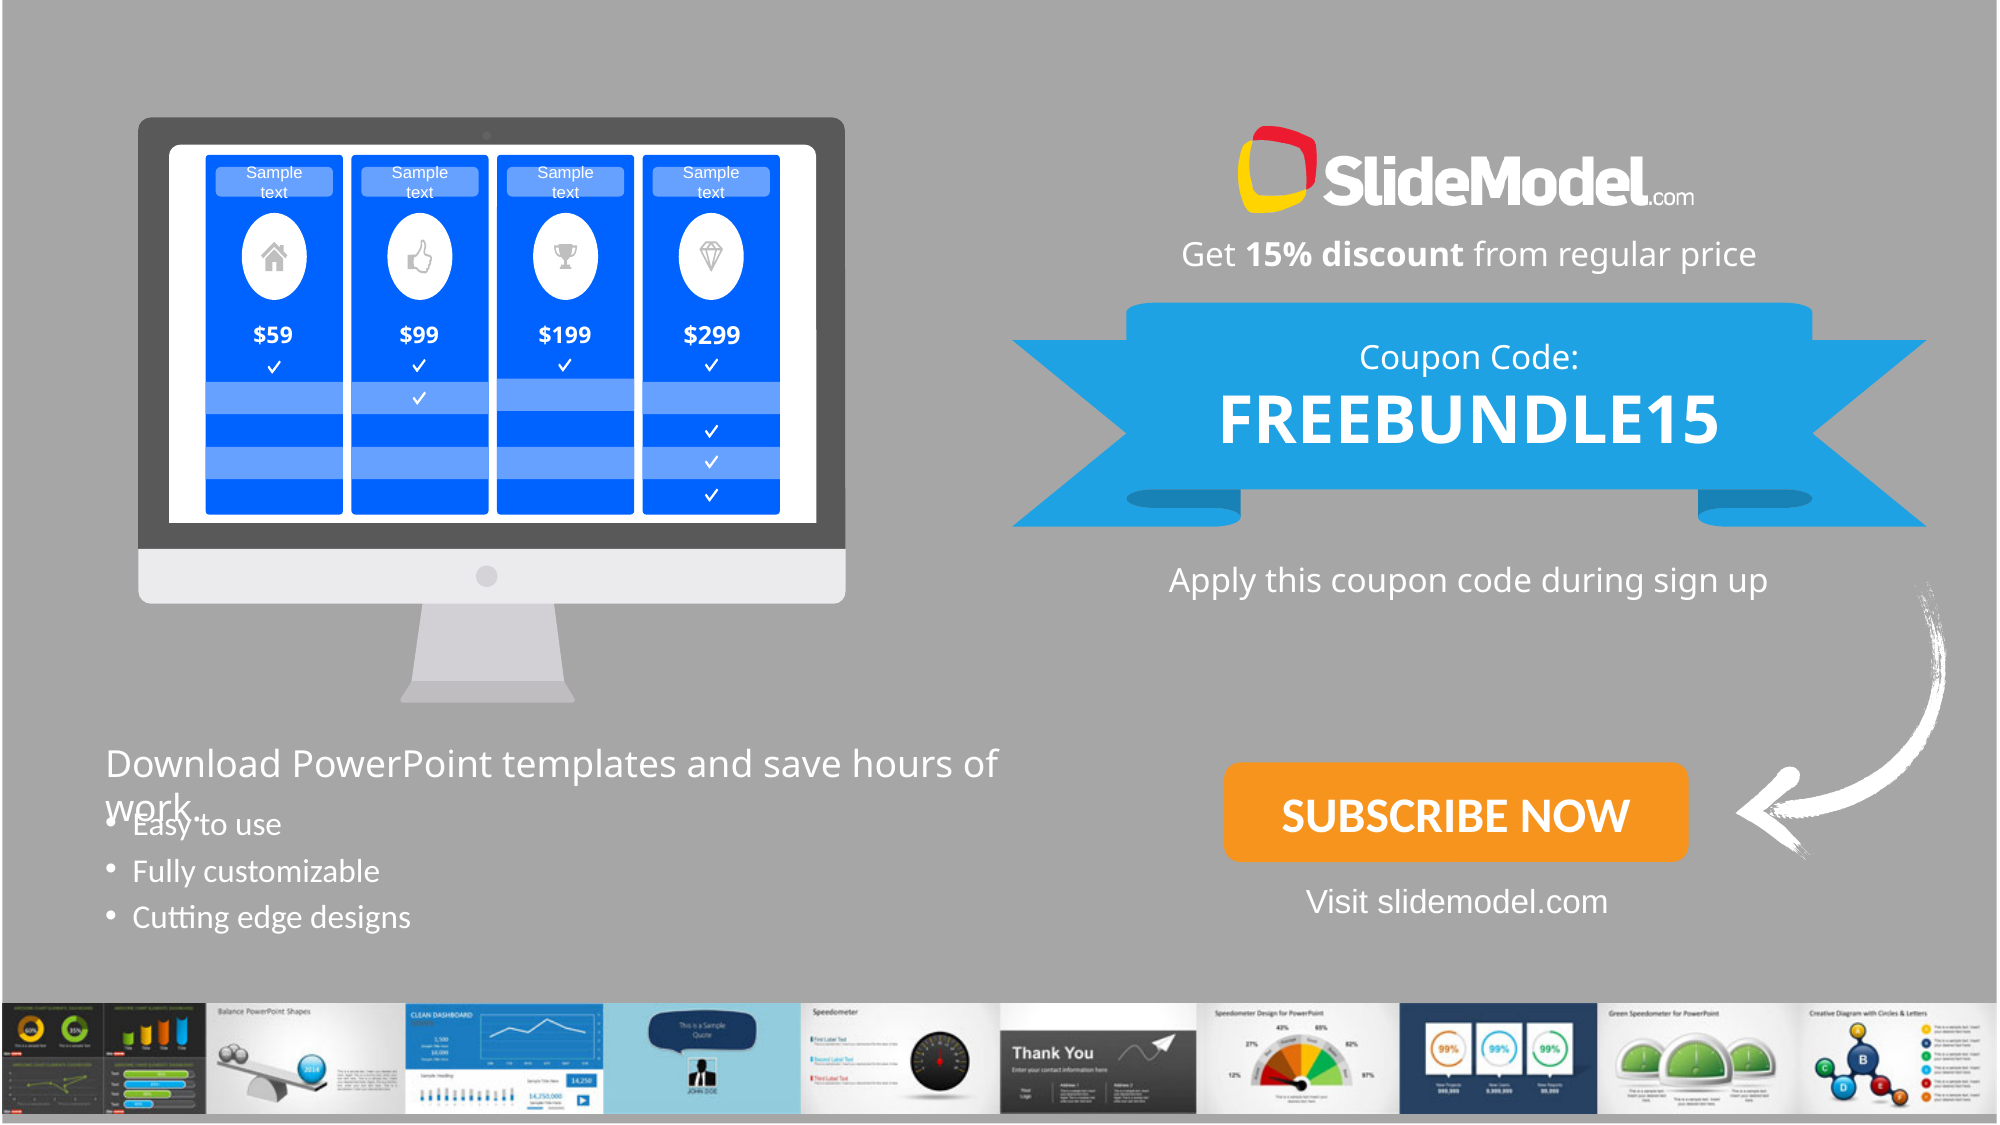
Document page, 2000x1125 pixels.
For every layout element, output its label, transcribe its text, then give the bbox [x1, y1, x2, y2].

text_box [1735, 594, 1947, 861]
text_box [138, 117, 846, 703]
picture [2, 1003, 1997, 1114]
text_box [1, 0, 1998, 1124]
text_box Easy to use Fully customizable Cutting edge designs [90, 837, 863, 943]
picture [1237, 126, 1694, 213]
text_box Coupon Code: FREEBUNDLE15 [1172, 329, 1766, 464]
text_box Visit slidemodel.com [1248, 875, 1667, 926]
text_box Get 15% discount from regular price [1058, 225, 1881, 281]
text_box Apply this coupon code during sign up [1129, 551, 1810, 607]
text_box [1012, 302, 1927, 527]
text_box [205, 154, 780, 515]
text_box SUBSCRIBE NOW [1223, 761, 1690, 864]
text_box Download PowerPoint templates and save hours of work. [90, 732, 1059, 837]
